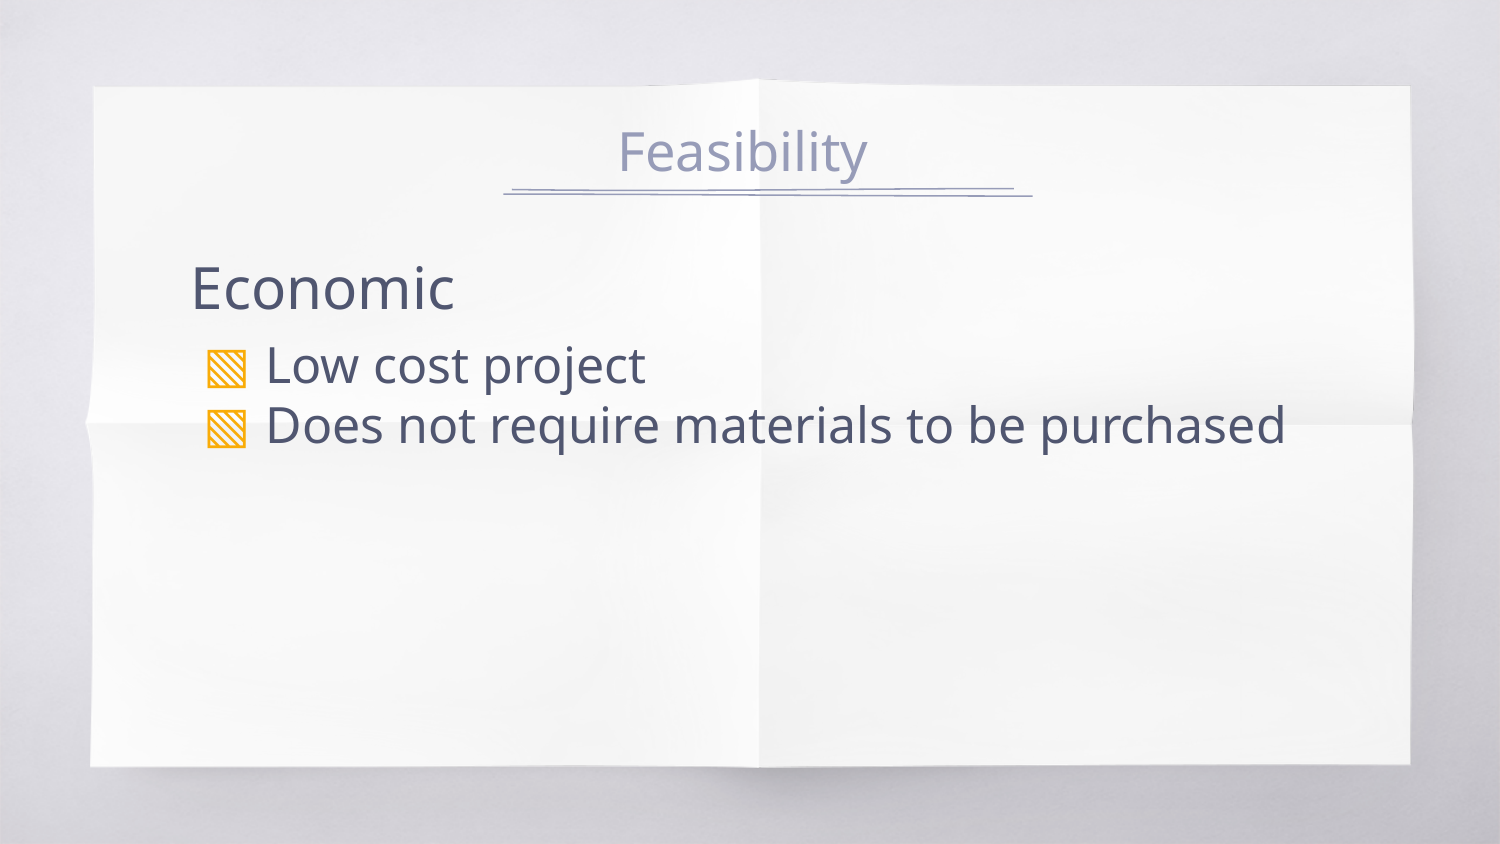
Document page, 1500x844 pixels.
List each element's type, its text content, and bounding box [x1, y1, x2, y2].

list Economic Low cost project Does not require materials to be purchased [175, 236, 1334, 739]
picture [0, 0, 1500, 844]
title Feasibility [168, 84, 1332, 197]
